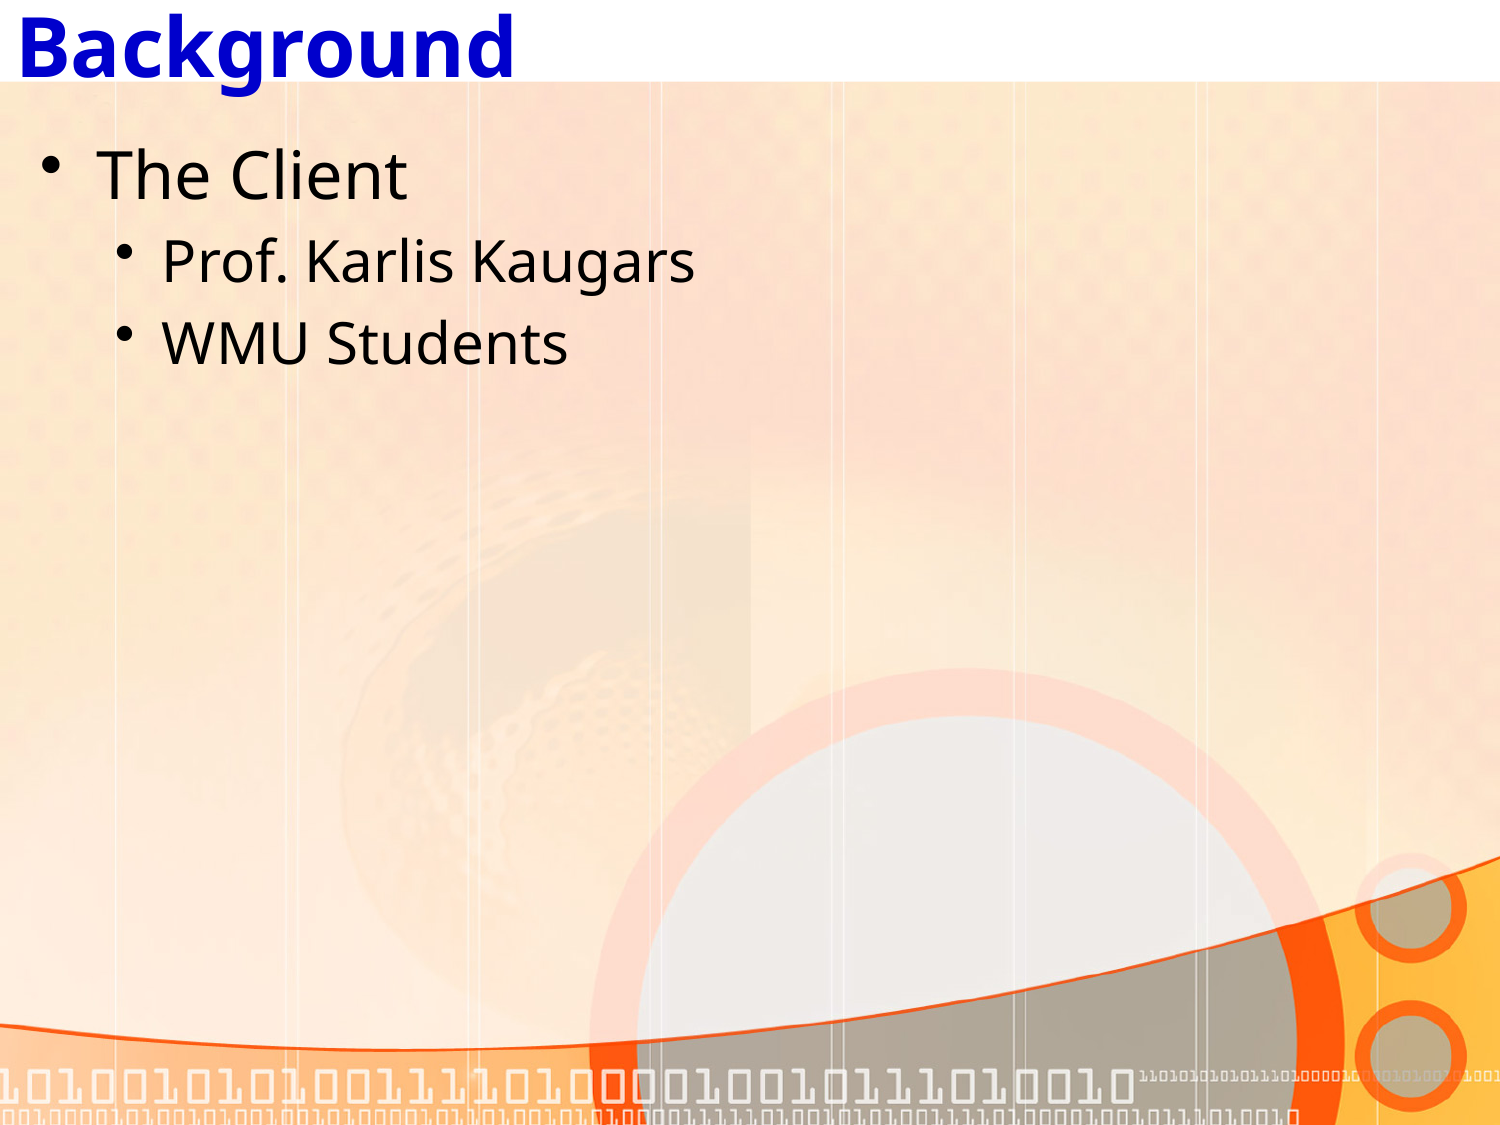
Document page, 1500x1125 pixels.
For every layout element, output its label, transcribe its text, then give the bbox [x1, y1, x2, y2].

picture [0, 101, 1500, 1125]
list The Client Prof. Karlis Kaugars WMU Students [24, 124, 1500, 1051]
title Background [0, 0, 1500, 101]
